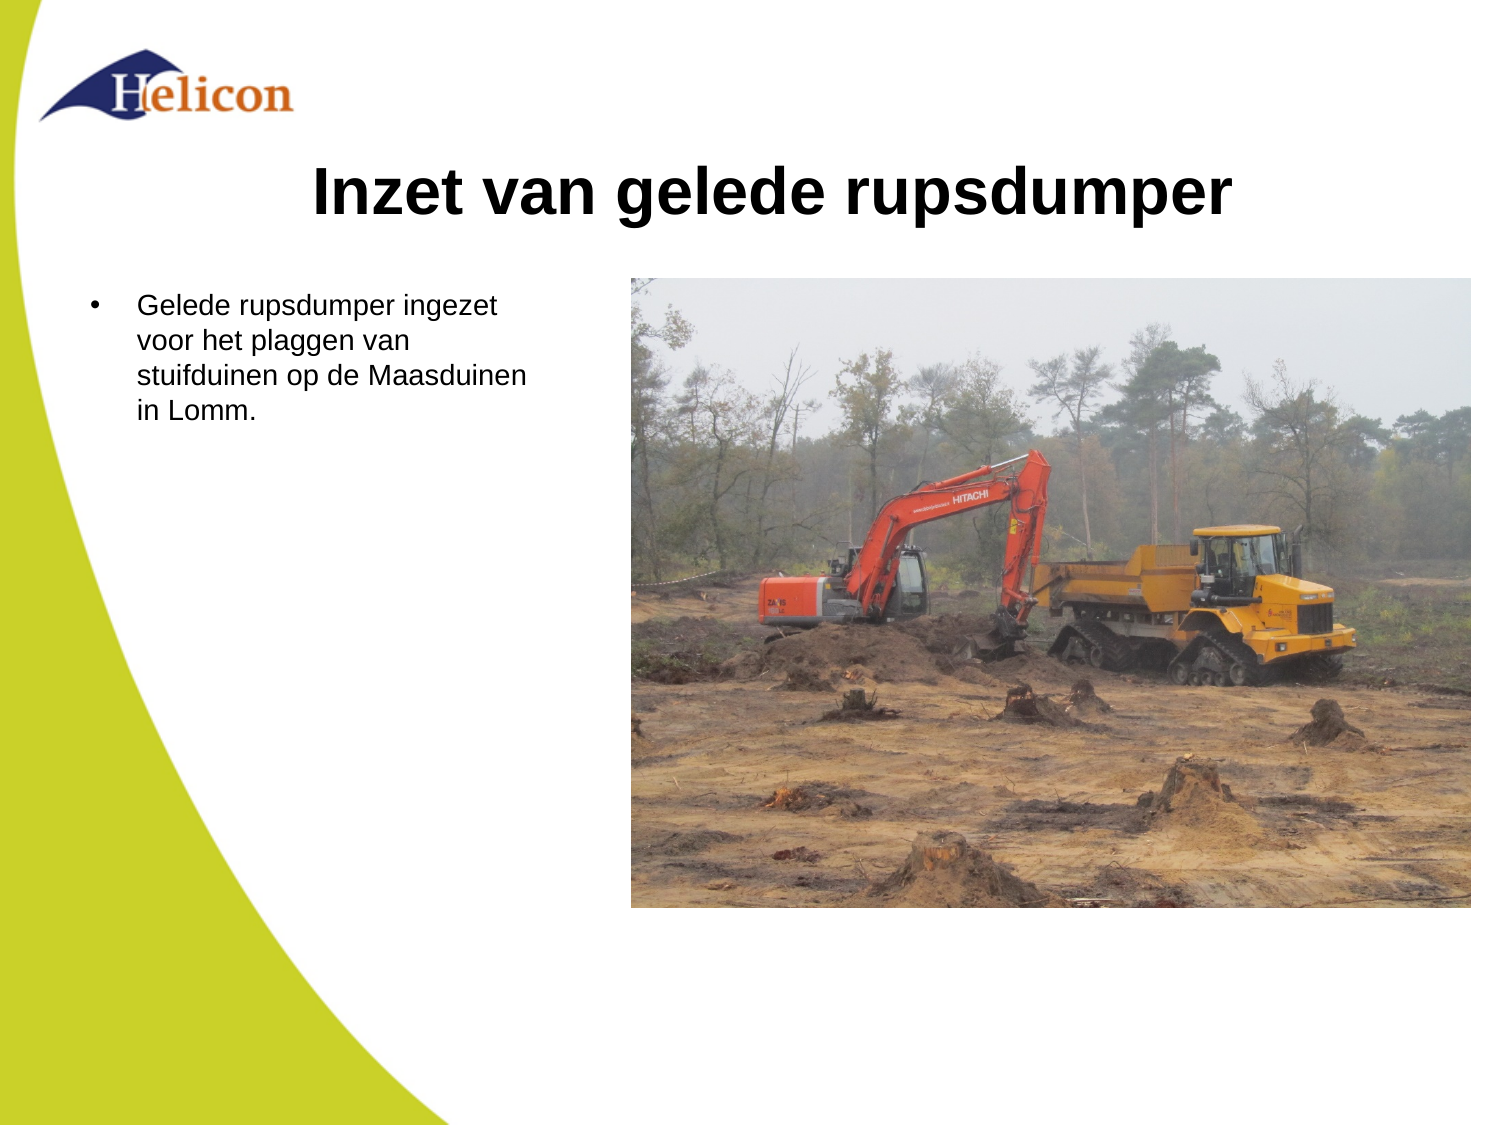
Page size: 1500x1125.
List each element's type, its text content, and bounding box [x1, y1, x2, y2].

list Gelede rupsdumper ingezet voor het plaggen van stuifduinen op de Maasduinen in Lomm. [75, 278, 569, 1005]
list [631, 278, 1471, 909]
title Inzet van gelede rupsdumper [76, 44, 1471, 236]
picture [0, 0, 1500, 1125]
